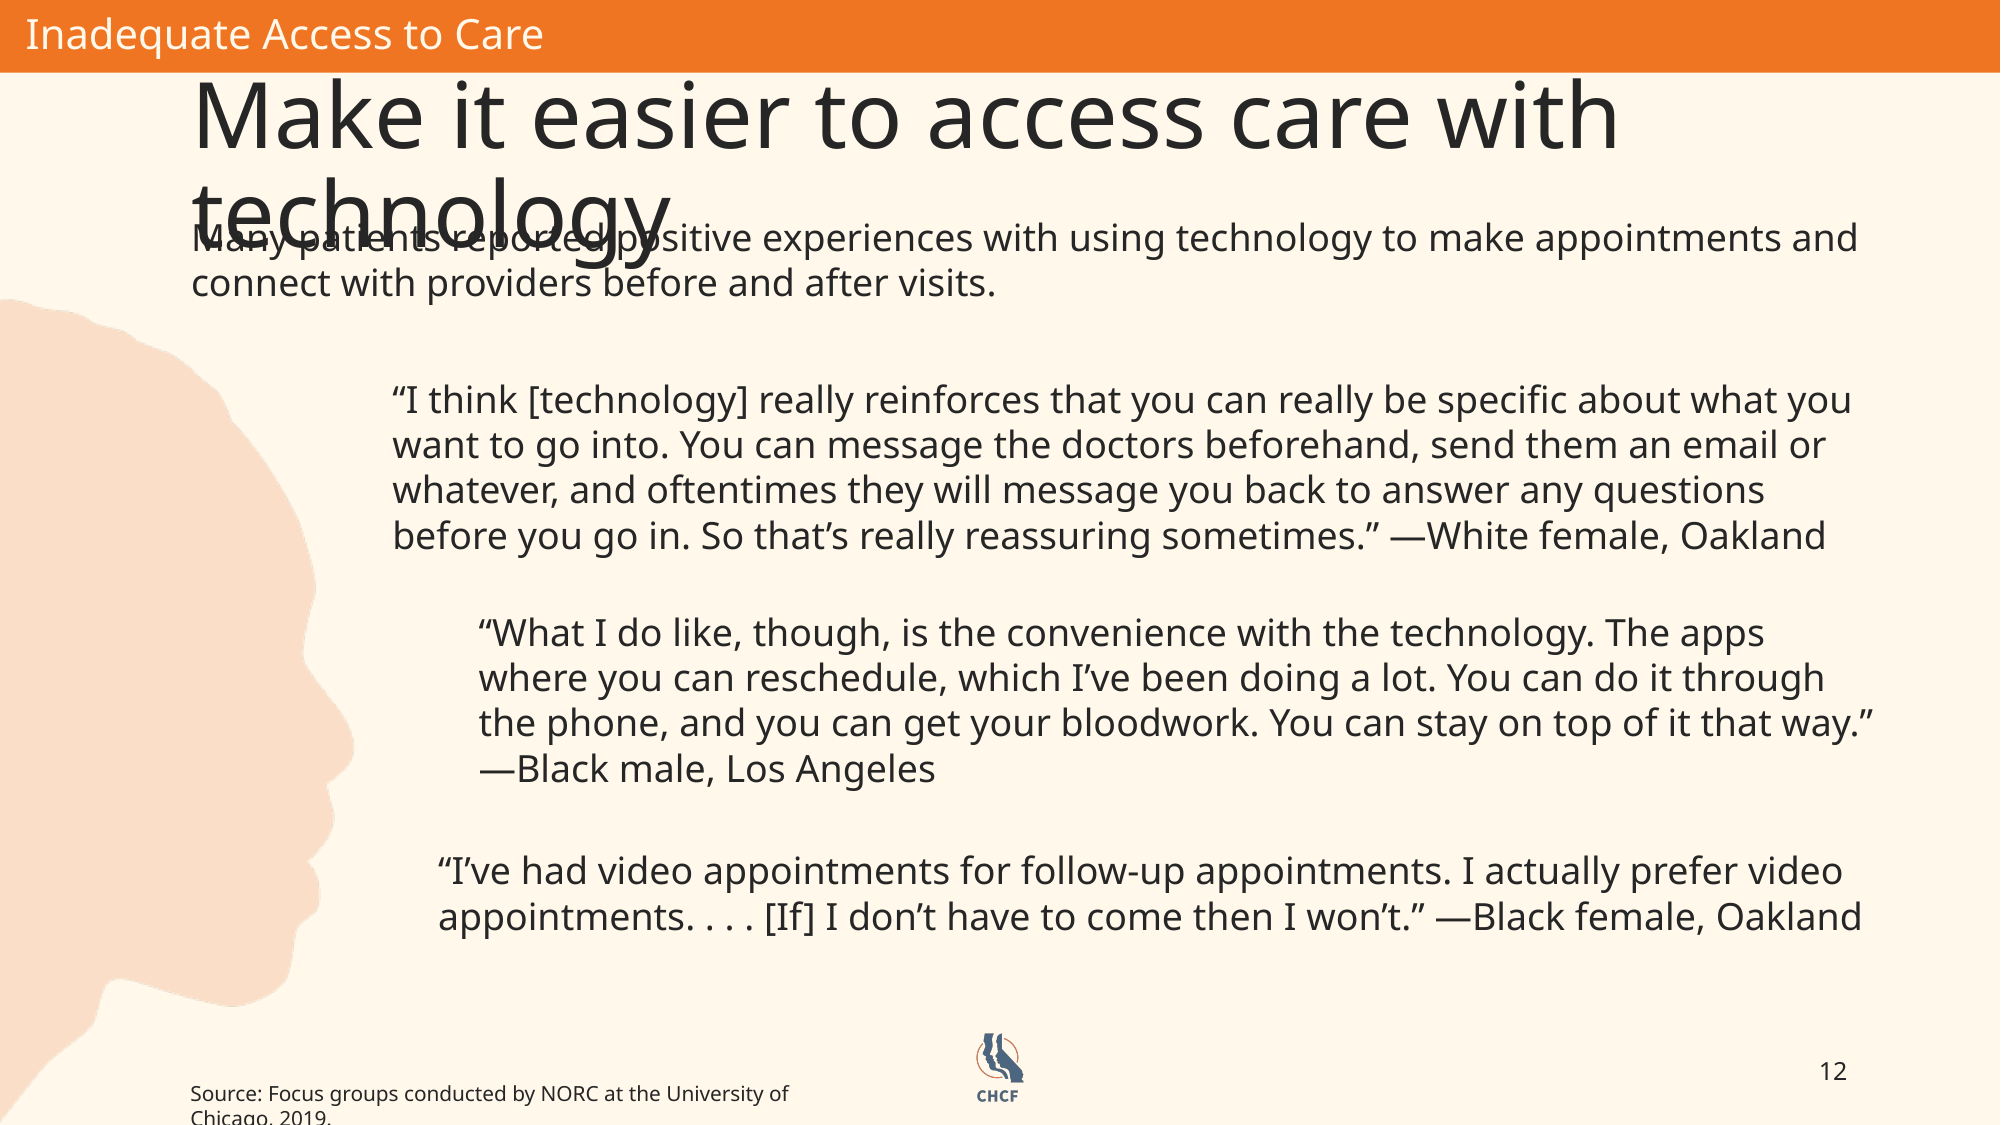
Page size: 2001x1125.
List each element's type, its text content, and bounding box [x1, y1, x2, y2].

title Make it easier to access care with technology [175, 73, 1863, 278]
picture [0, 211, 585, 1125]
picture [951, 1009, 1049, 1125]
text_box “I’ve had video appointments for follow-up appointments. I actually prefer video appointments. . . . [If] I don’t have to come then I won’t.” —Black female, Oakland [423, 839, 1900, 999]
text_box “What I do like, though, is the convenience with the technology. The apps where you can reschedule, which I’ve been doing a lot. You can do it through the phone, and you can get your bloodwork. You can stay on top of it that way.” —Black male, Los Angeles [463, 600, 1897, 761]
slide_number 12 [1412, 1042, 1863, 1103]
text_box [0, 0, 2000, 73]
text_box Source: Focus groups conducted by NORC at the University of Chicago, 2019. [175, 1072, 849, 1125]
text_box Many patients reported positive experiences with using technology to make appointments and connect with providers before and after visits. [176, 206, 1900, 311]
text_box “I think [technology] really reinforces that you can really be specific about what you want to go into. You can message the doctors beforehand, send them an email or whatever, and oftentimes they will message you back to answer any questions before you go in. So that’s really reassuring sometimes.” —White female, Oakland [377, 367, 1904, 575]
